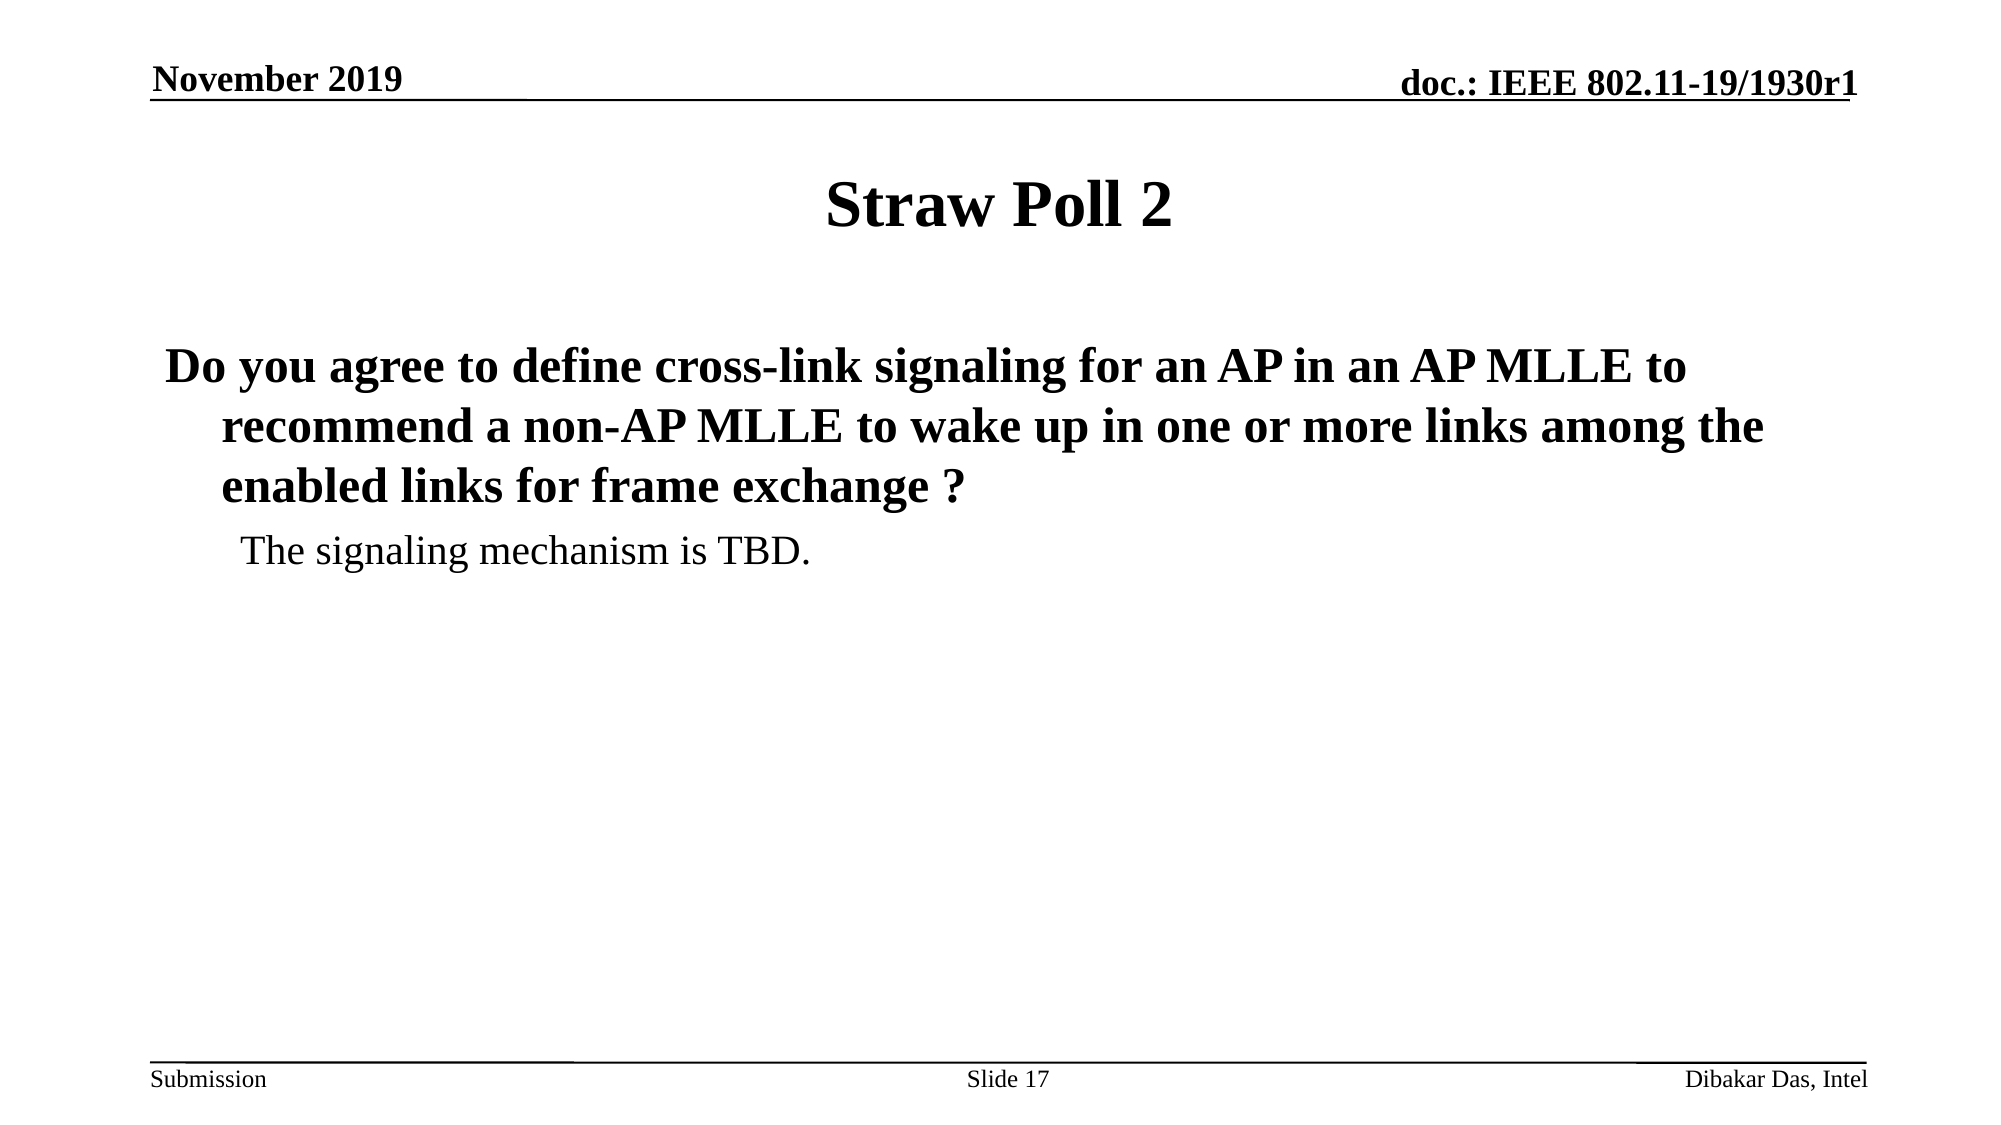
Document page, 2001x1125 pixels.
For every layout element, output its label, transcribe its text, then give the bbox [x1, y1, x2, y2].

slide_number Slide 17 [950, 1061, 1067, 1123]
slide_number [152, 54, 563, 100]
title Straw Poll 2 [149, 112, 1850, 288]
footer Dibakar Das, Intel [1171, 1061, 1869, 1093]
list Do you agree to define cross-link signaling for an AP in an AP MLLE to recommend a non-AP MLLE to wake up in one or more links among the enabled links for frame exchange ? The signaling mechanism is TBD. [149, 324, 1850, 1000]
